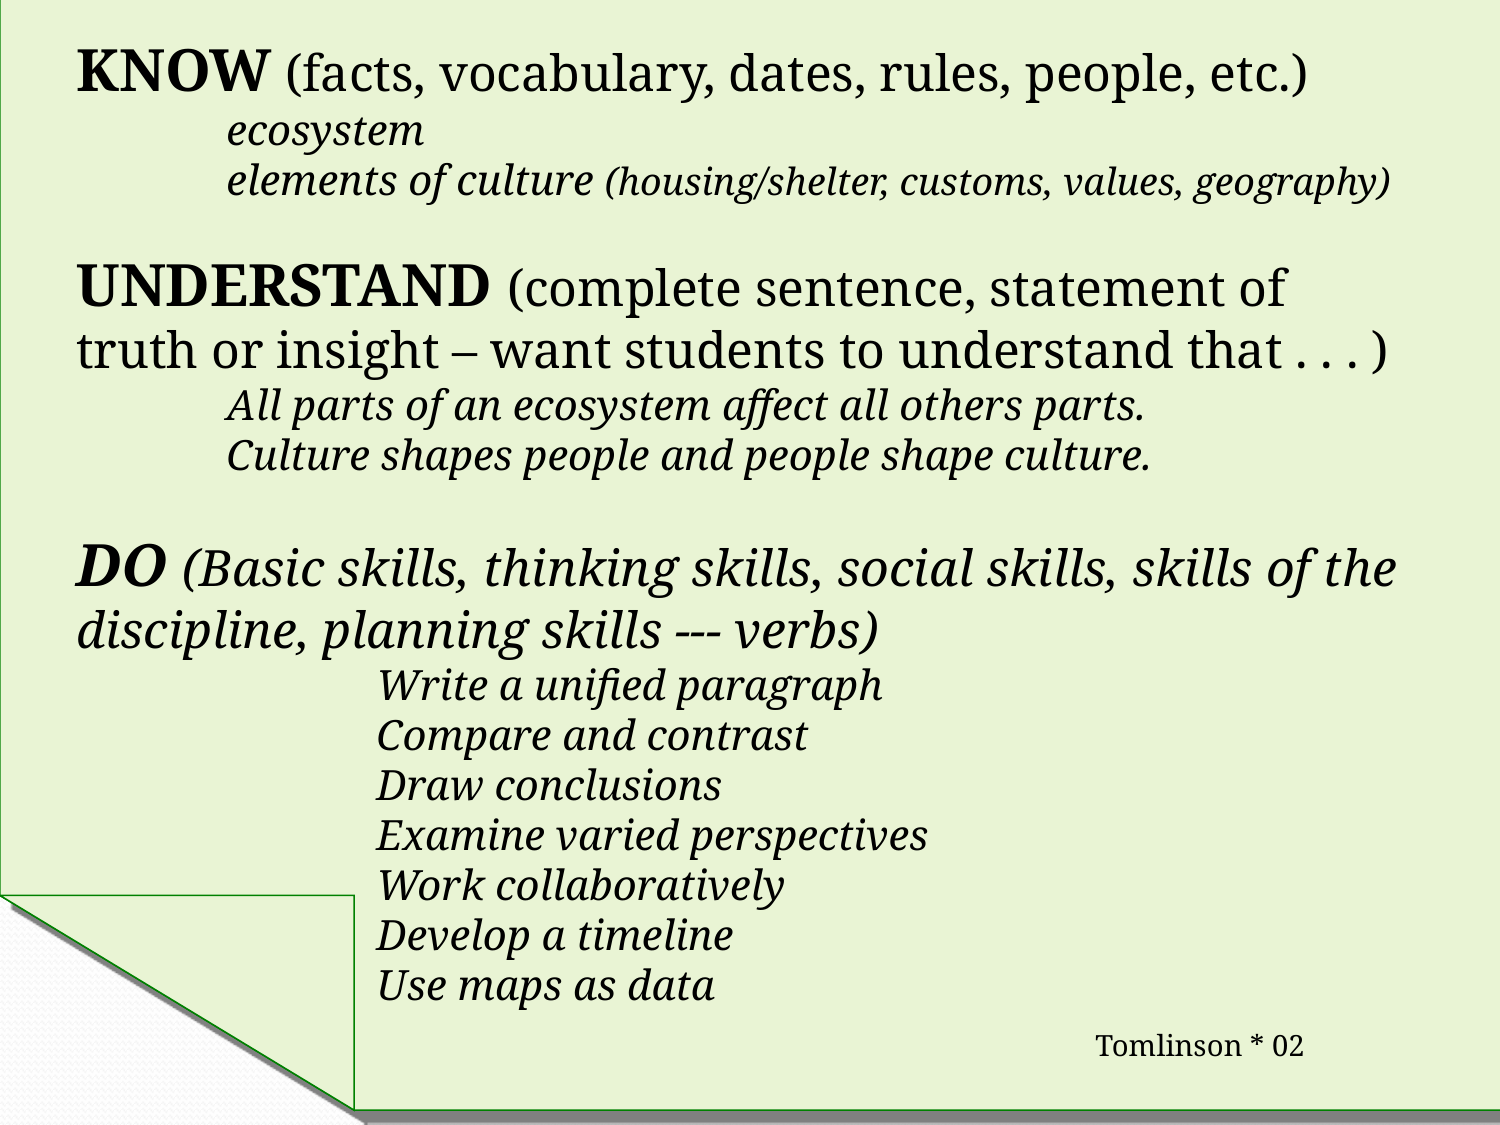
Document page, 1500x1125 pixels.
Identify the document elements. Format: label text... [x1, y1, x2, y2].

text_box Tomlinson * 02 [1080, 1020, 1327, 1070]
text_box KNOW (facts, vocabulary, dates, rules, people, etc.) ecosystem elements of culture (housing/shelter, customs, values, geography) UNDERSTAND (complete sentence, statement of truth or insight – want students to understand that . . . ) All parts of an ecosystem affect all others parts. Culture shapes people and people shape culture. DO (Basic skills, thinking skills, social skills, skills of the discipline, planning skills --- verbs) Write a unified paragraph Compare and contrast Draw conclusions Examine varied perspectives Work collaboratively Develop a timeline Use maps as data [0, 0, 1500, 1111]
